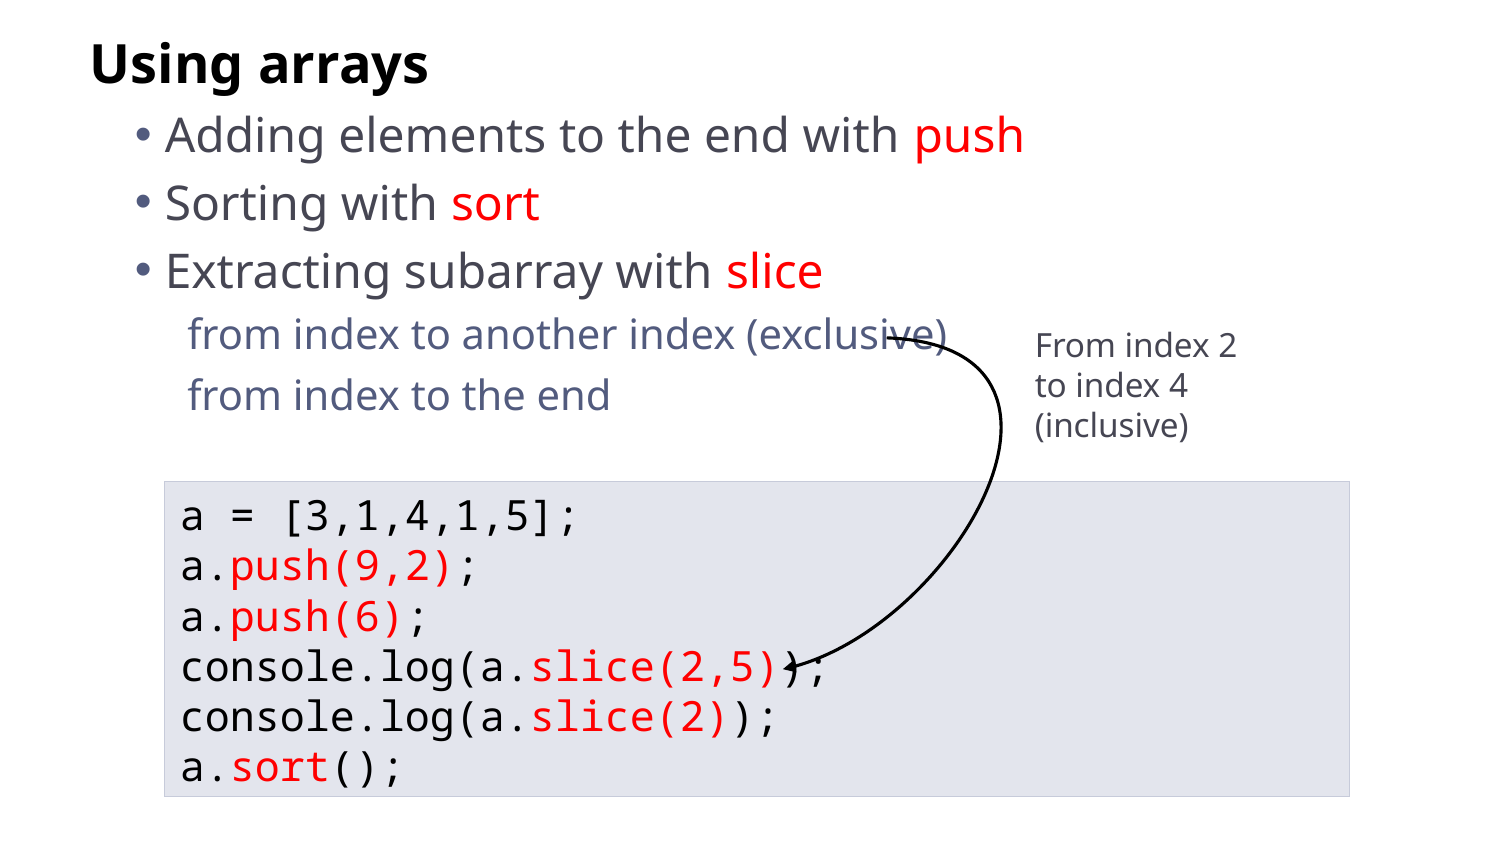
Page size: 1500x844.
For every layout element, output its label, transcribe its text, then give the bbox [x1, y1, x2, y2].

list Using arrays Adding elements to the end with push Sorting with sort Extracting subarray with slice from index to another index (exclusive) from index to the end [75, 21, 1475, 835]
text_box [782, 336, 1003, 673]
text_box From index 2 to index 4 (inclusive) [1019, 316, 1259, 455]
text_box a = [3,1,4,1,5]; a.push(9,2); a.push(6); console.log(a.slice(2,5)); console.log(a.slice(2)); a.sort(); [164, 481, 1350, 797]
